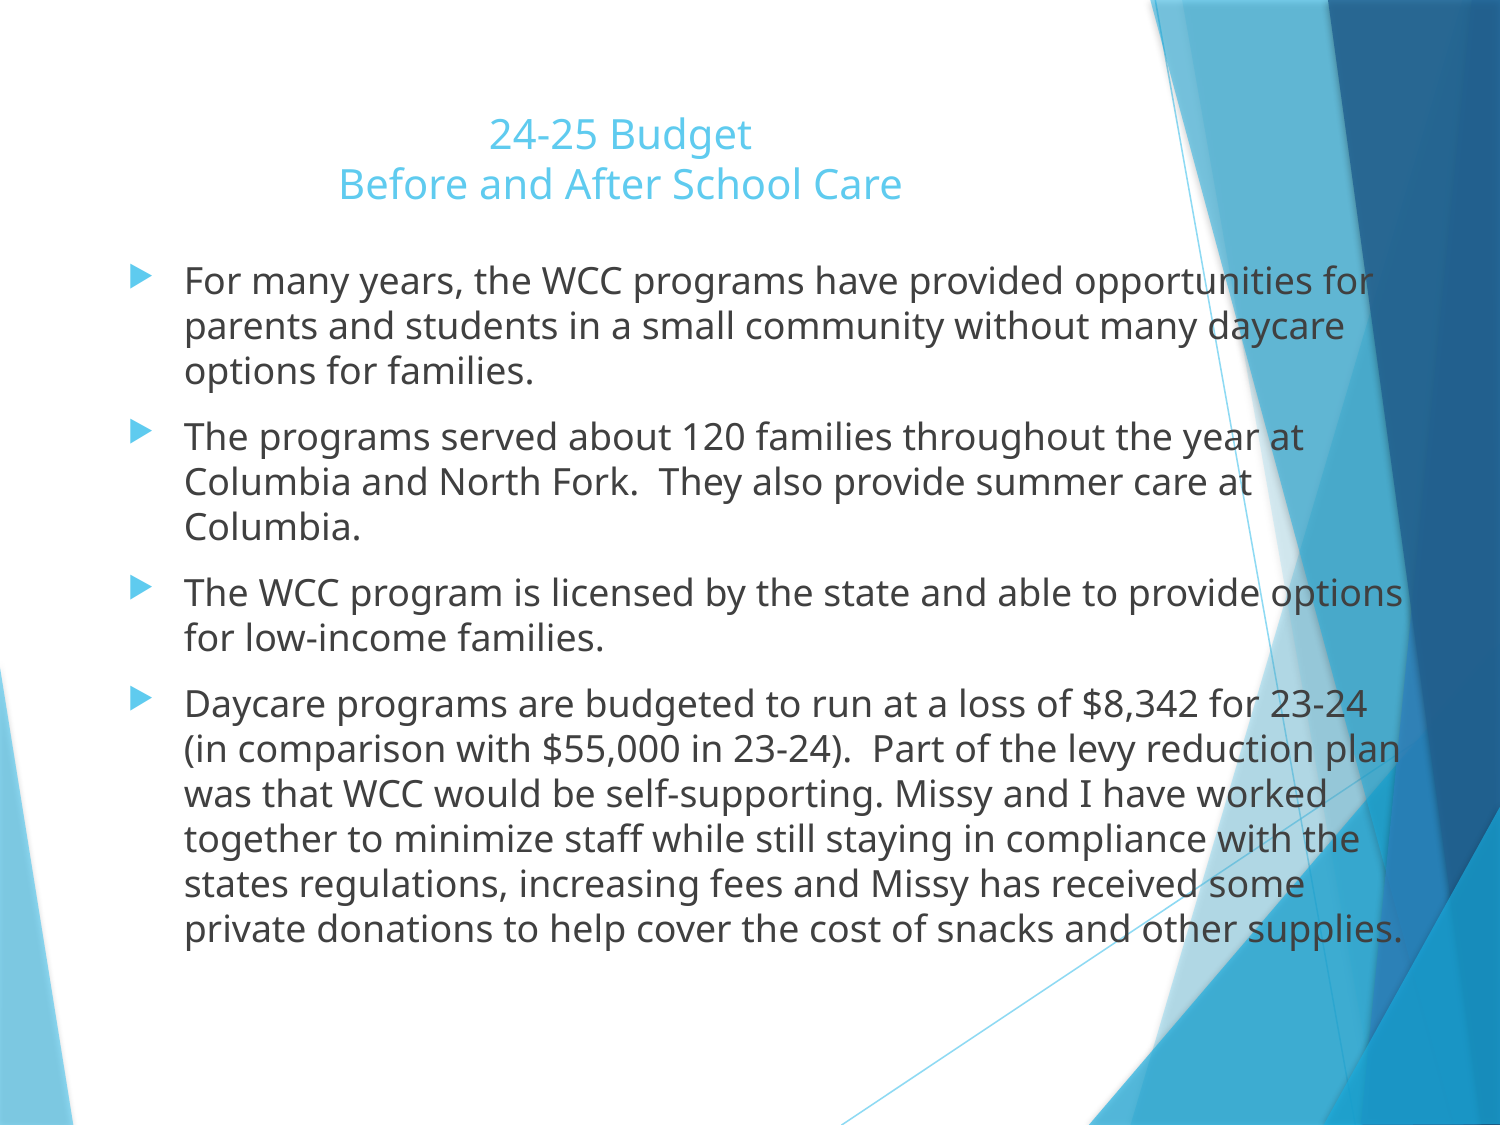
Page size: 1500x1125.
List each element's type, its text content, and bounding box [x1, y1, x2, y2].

title 24-25 Budget Before and After School Care [99, 99, 1142, 200]
list For many years, the WCC programs have provided opportunities for parents and students in a small community without many daycare options for families. The programs served about 120 families throughout the year at Columbia and North Fork. They also provide summer care at Columbia. The WCC program is licensed by the state and able to provide options for low-income families. Daycare programs are budgeted to run at a loss of $8,342 for 23-24 (in comparison with $55,000 in 23-24). Part of the levy reduction plan was that WCC would be self-supporting. Missy and I have worked together to minimize staff while still staying in compliance with the states regulations, increasing fees and Missy has received some private donations to help cover the cost of snacks and other supplies. [112, 249, 1438, 963]
